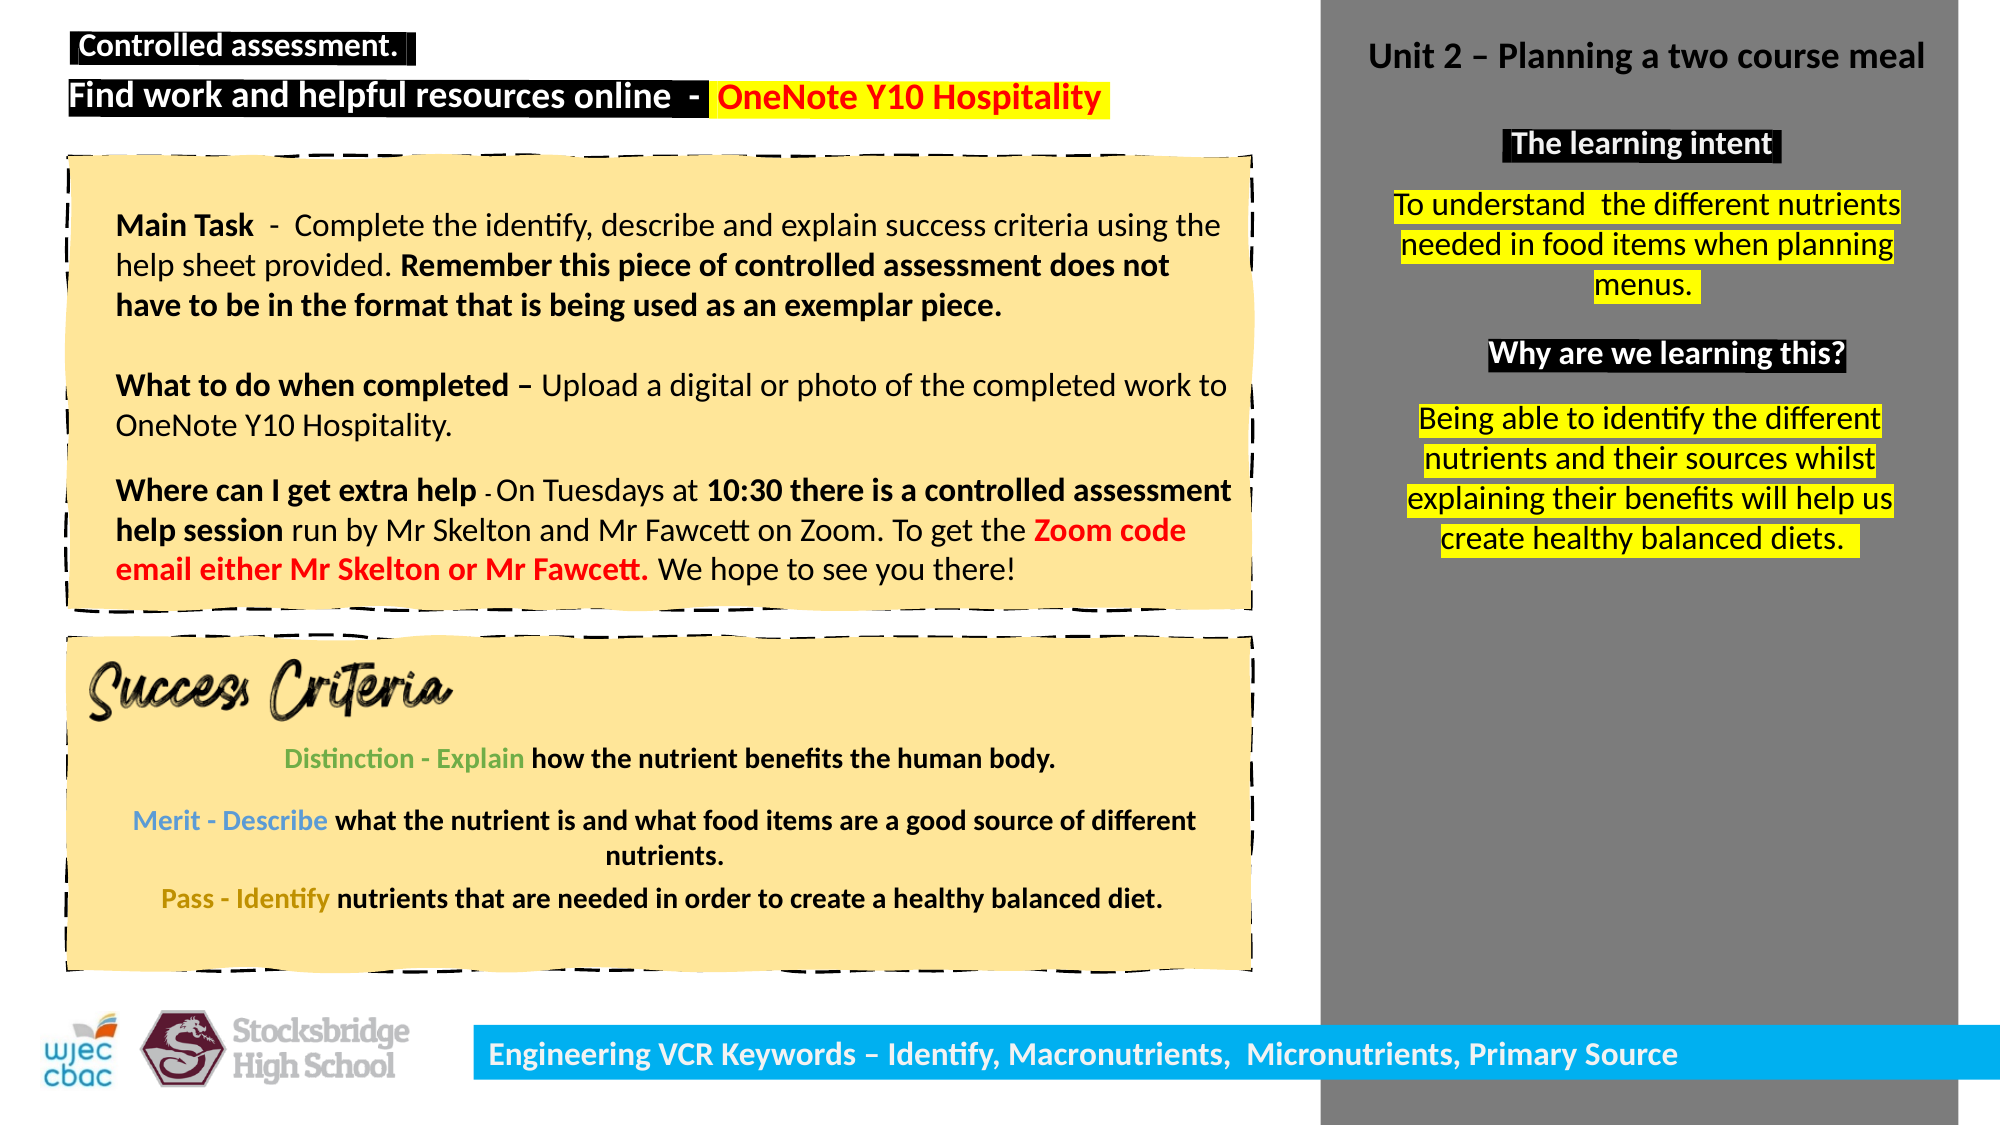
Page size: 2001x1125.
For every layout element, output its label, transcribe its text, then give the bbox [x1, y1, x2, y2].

text_box Main Task - Complete the identify, describe and explain success criteria using the help sheet provided. Remember this piece of controlled assessment does not have to be in the format that is being used as an exemplar piece. What to do when completed – Upload a digital or photo of the completed work to OneNote Y10 Hospitality. Where can I get extra help - On Tuesdays at 10:30 there is a controlled assessment help session run by Mr Skelton and Mr Fawcett on Zoom. To get the Zoom code email either Mr Skelton or Mr Fawcett. We hope to see you there! [100, 195, 1252, 620]
picture [88, 658, 454, 722]
text_box Find work and helpful resources online - OneNote Y10 Hospitality [53, 62, 1126, 126]
picture [137, 1006, 416, 1091]
text_box To understand the different nutrients needed in food items when planning menus. [1344, 174, 1951, 310]
text_box [294, 633, 312, 637]
text_box [1320, 1080, 1959, 1125]
text_box Distinction - Explain how the nutrient benefits the human body. [94, 732, 1253, 782]
text_box .Controlled assessment. . [55, 15, 431, 63]
text_box [1320, 0, 1959, 1024]
text_box Being able to identify the different nutrients and their sources whilst explaining their benefits will help us create healthy balanced diets. [1368, 388, 1933, 564]
picture [40, 1011, 120, 1091]
text_box Merit - Describe what the nutrient is and what food items are a good source of different nutrients. [85, 794, 1245, 879]
text_box .The learning intent. [1488, 113, 1796, 169]
text_box [64, 153, 1254, 613]
text_box Why are we learning this? [1473, 323, 1862, 379]
text_box [64, 634, 1255, 974]
text_box Engineering VCR Keywords – Identify, Macronutrients, Micronutrients, Primary Source [473, 1024, 2000, 1080]
text_box Unit 2 – Planning a two course meal [1352, 23, 1951, 84]
text_box Pass - Identify nutrients that are needed in order to create a healthy balanced diet. [119, 879, 1213, 922]
